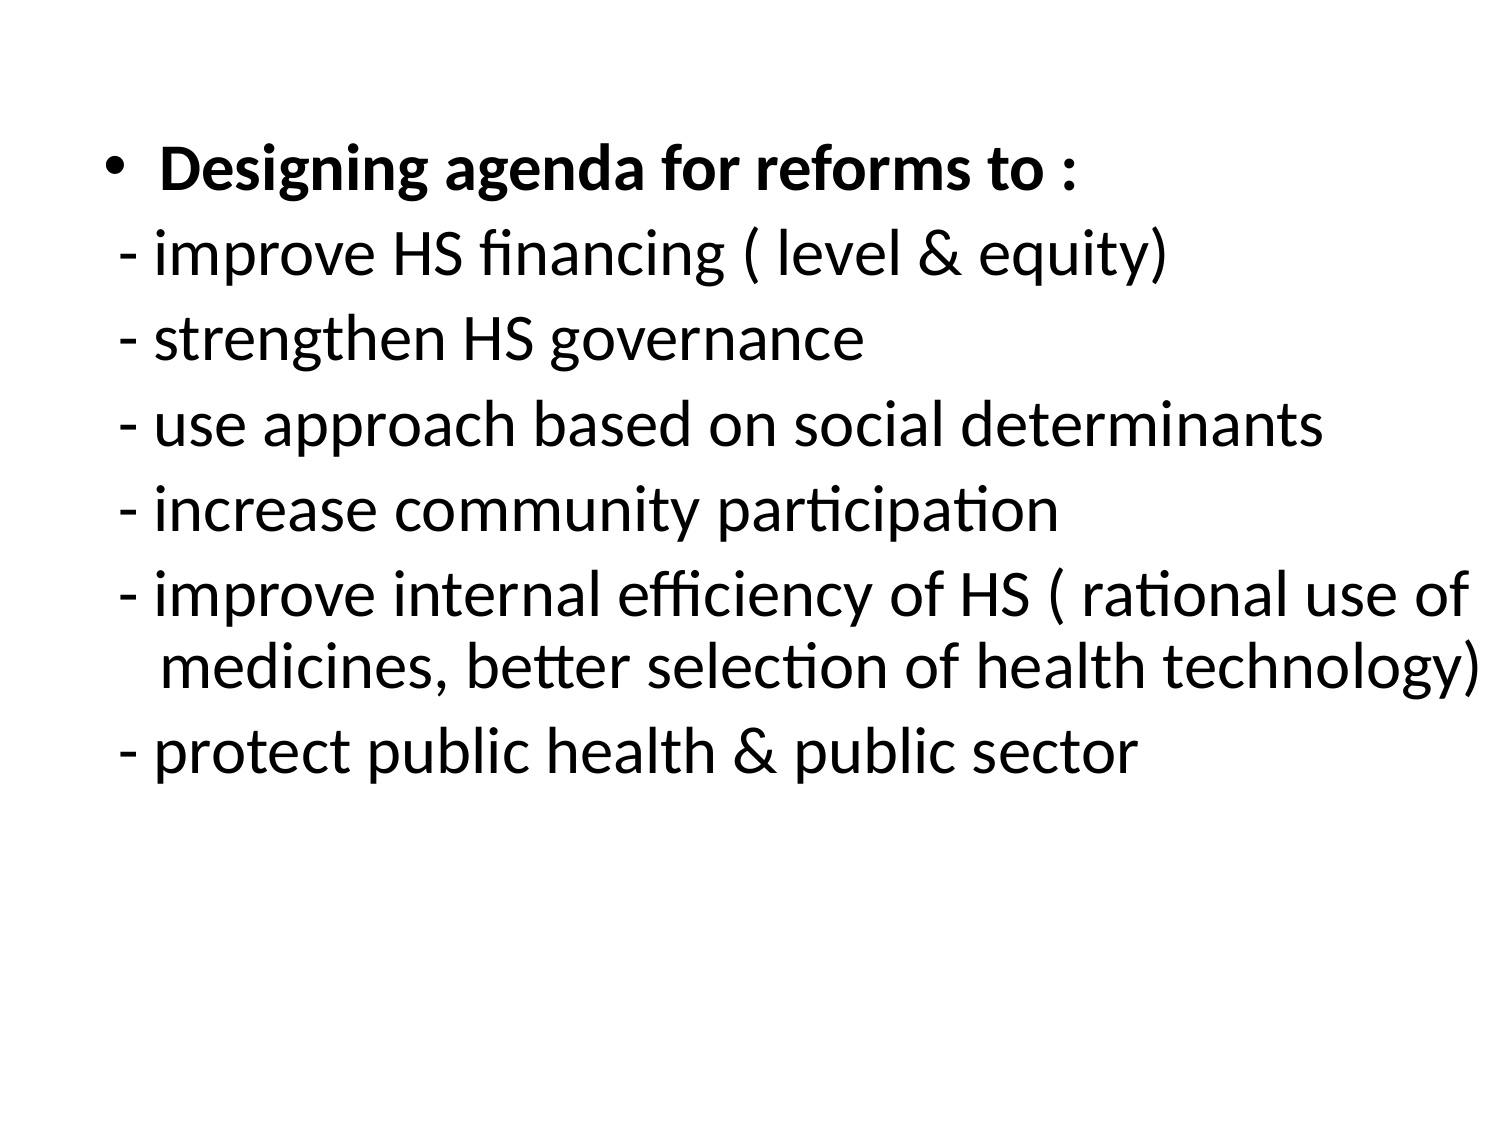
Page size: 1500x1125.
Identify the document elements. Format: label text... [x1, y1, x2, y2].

text_box Designing agenda for reforms to : - improve HS financing ( level & equity) - strengthen HS governance - use approach based on social determinants - increase community participation - improve internal efficiency of HS ( rational use of medicines, better selection of health technology) - protect public health & public sector [88, 125, 1500, 1024]
